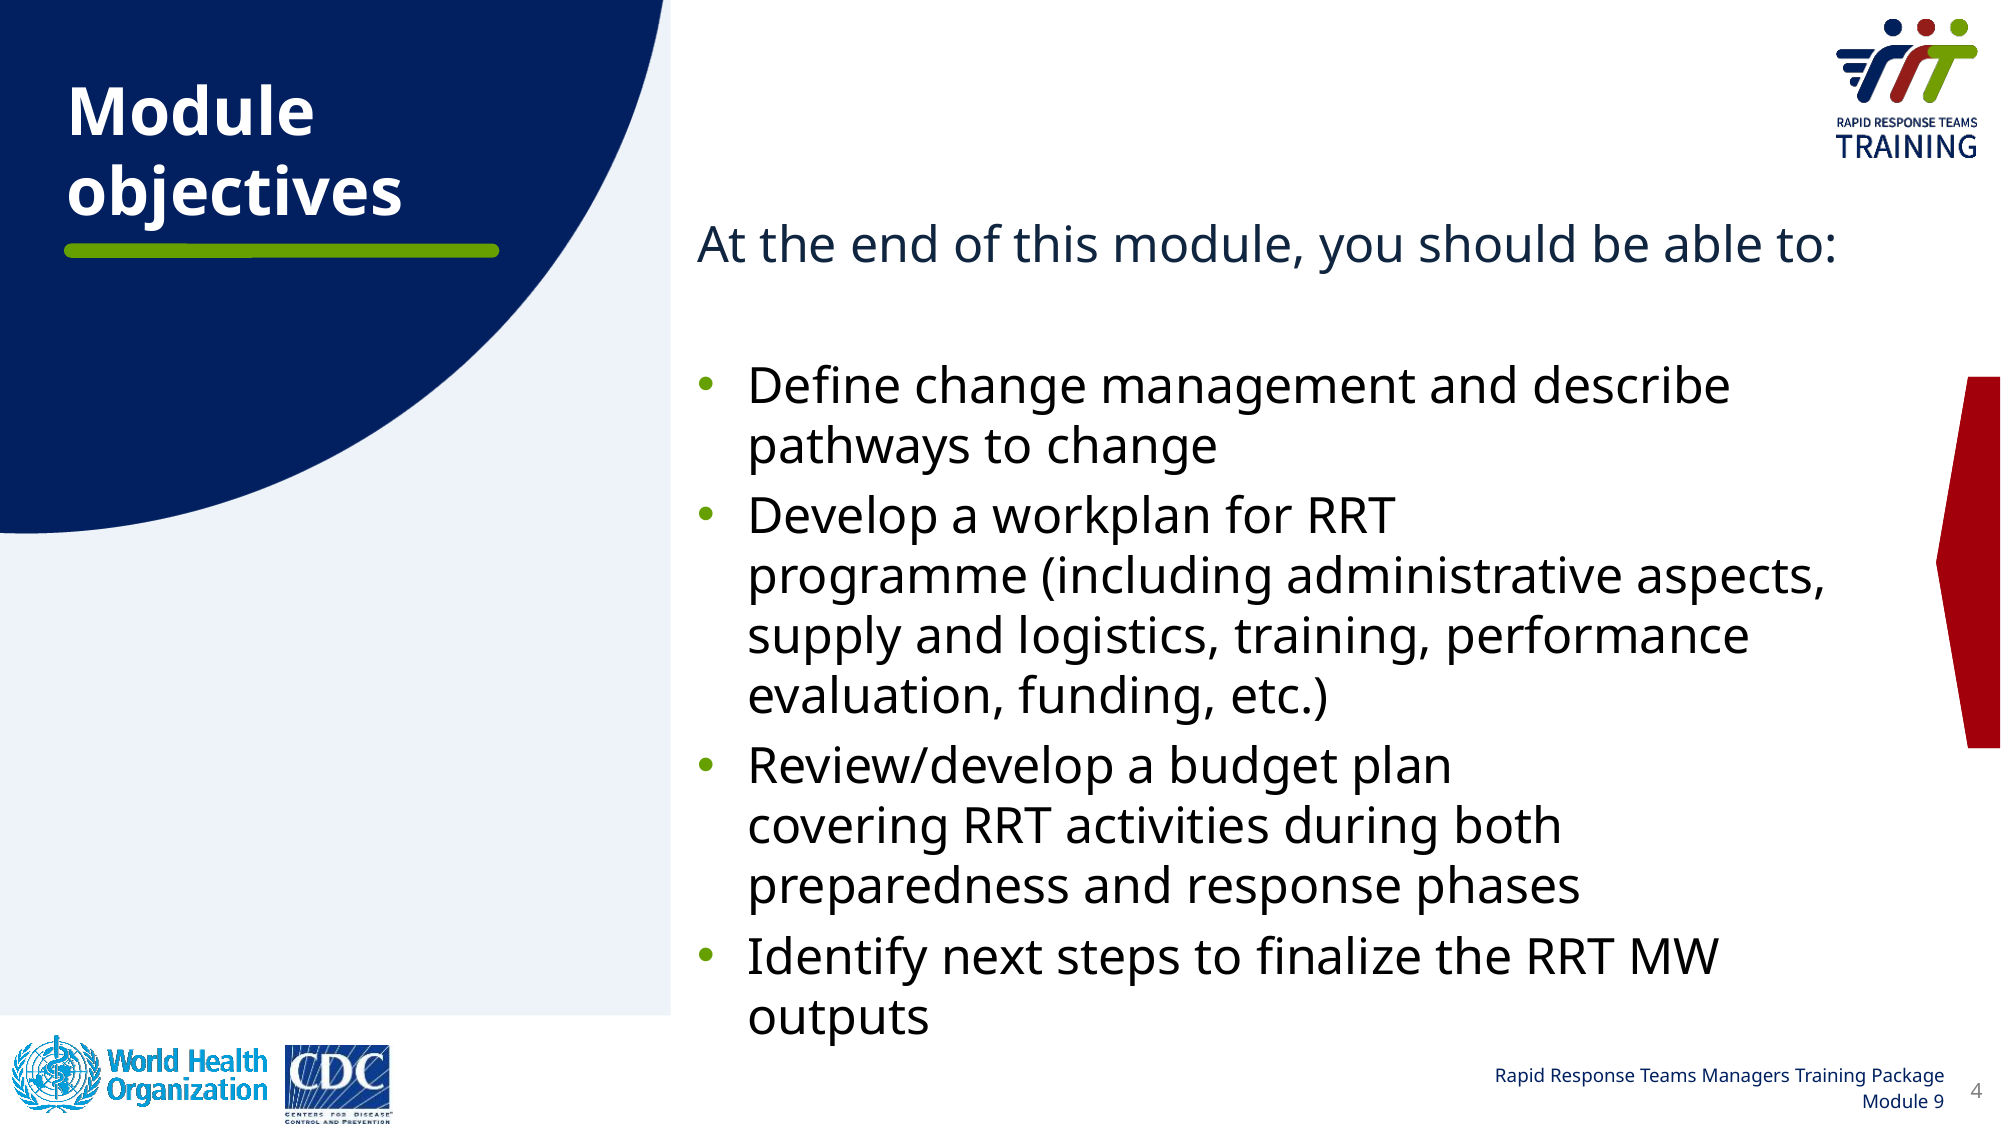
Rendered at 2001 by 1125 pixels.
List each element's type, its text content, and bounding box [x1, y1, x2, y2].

picture [43, 1088, 54, 1094]
picture [36, 1035, 267, 1113]
picture [38, 1044, 53, 1052]
picture [34, 1058, 41, 1077]
picture [285, 1045, 393, 1124]
picture [46, 1056, 54, 1061]
slide_number 4 [1953, 1070, 2000, 1124]
picture [28, 1054, 36, 1077]
picture [12, 1035, 53, 1067]
picture [38, 1092, 54, 1100]
text_box [1936, 376, 2000, 749]
text_box At the end of this module, you should be able to: Define change management and describe pathways to change Develop a workplan for RRT programme (including administrative aspects, supply and logistics, training, performance evaluation, funding, etc.)​ Review/develop a budget plan covering RRT activities during both preparedness and response phases Identify next steps to finalize the RRT MW outputs [689, 204, 1866, 1125]
picture [1835, 19, 1978, 167]
picture [0, 0, 670, 538]
picture [12, 1084, 46, 1113]
text_box Module objectives [59, 61, 531, 237]
picture [50, 1109, 62, 1113]
